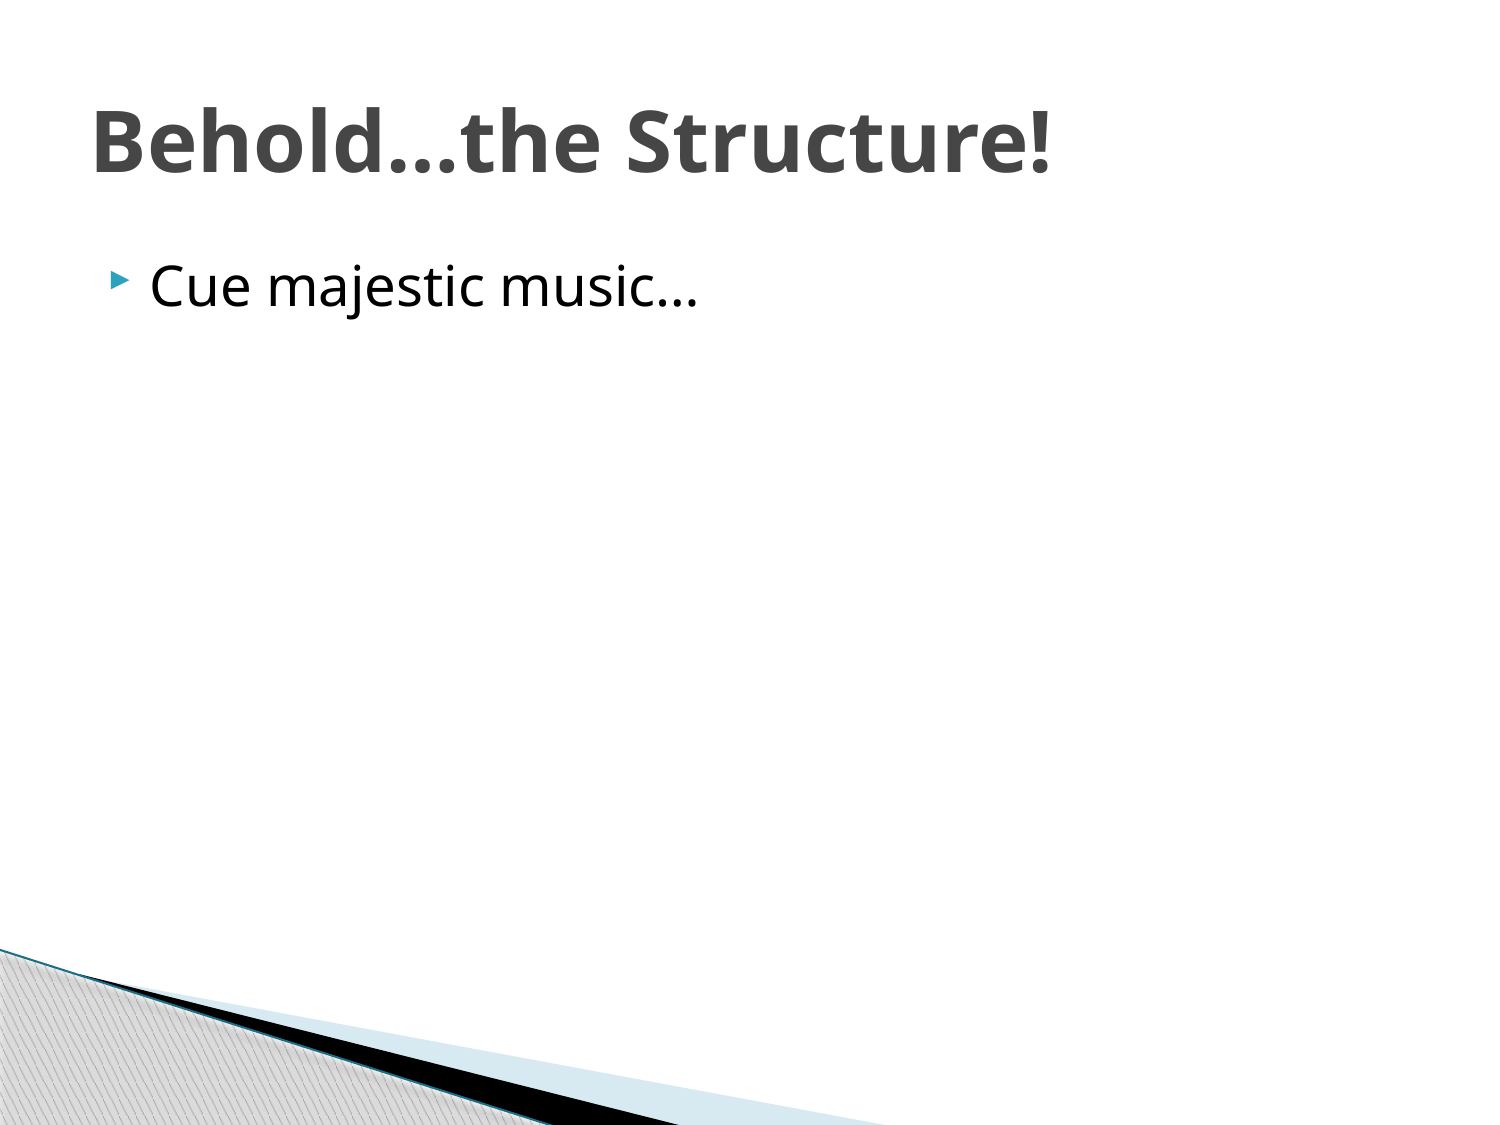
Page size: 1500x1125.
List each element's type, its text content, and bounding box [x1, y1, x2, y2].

title Behold…the Structure! [75, 45, 1425, 233]
list Cue majestic music… [75, 243, 1425, 986]
